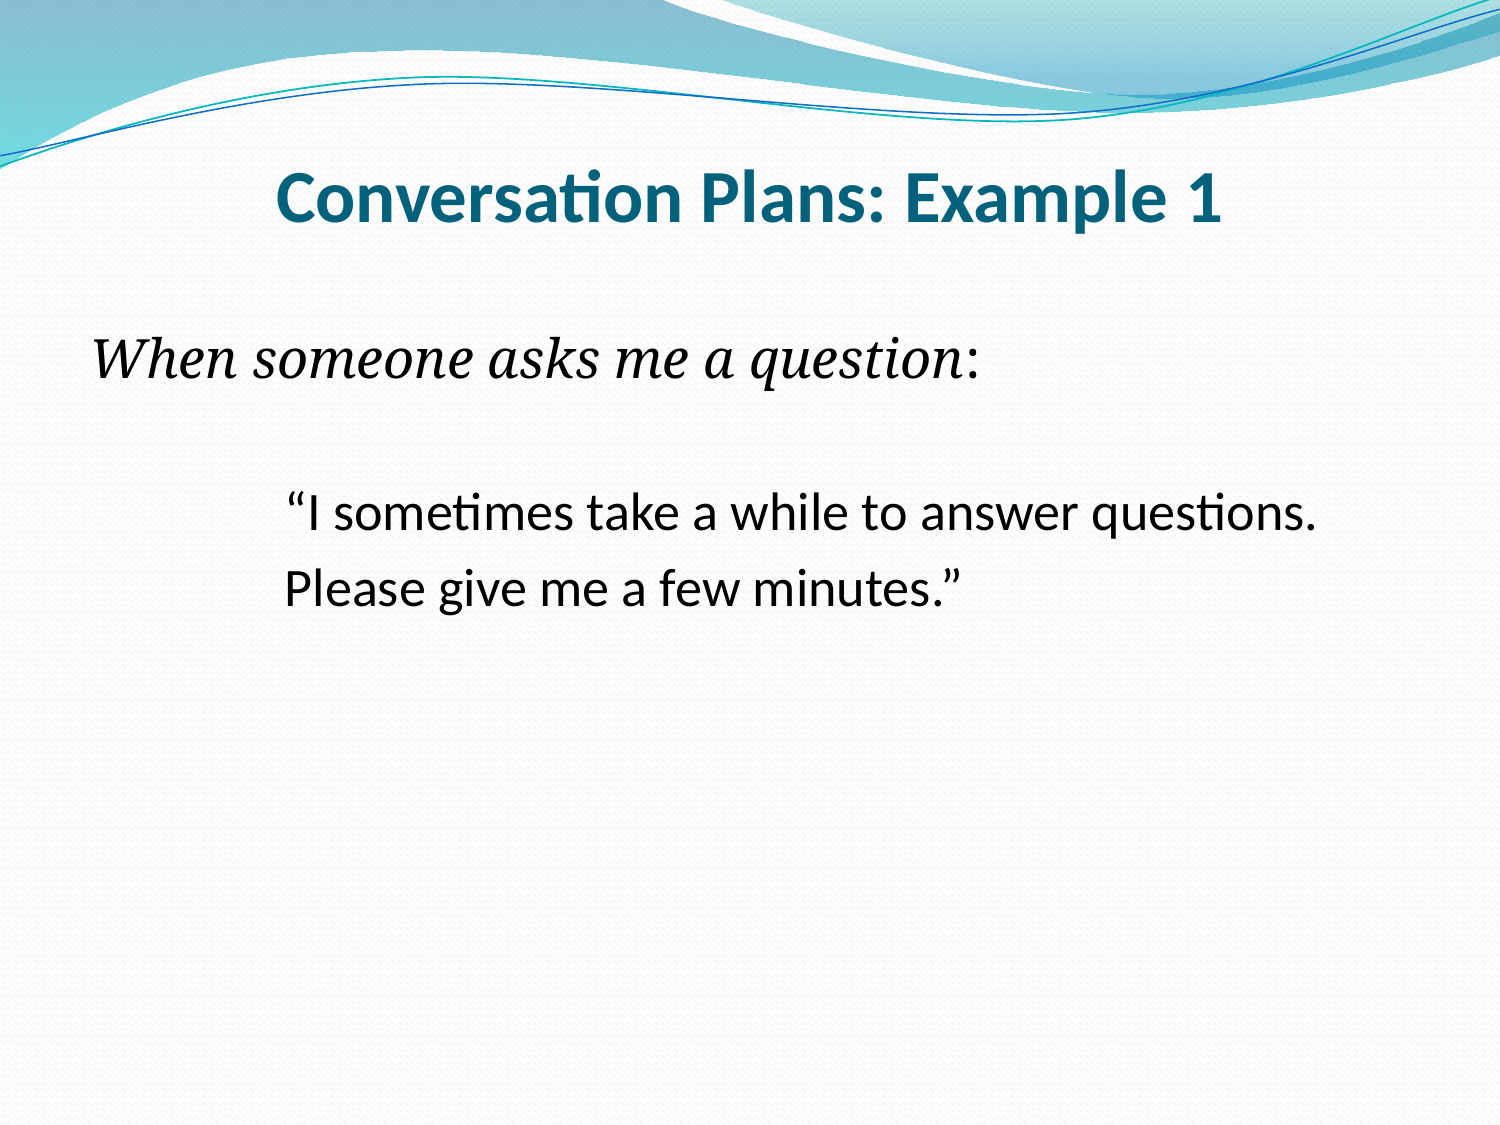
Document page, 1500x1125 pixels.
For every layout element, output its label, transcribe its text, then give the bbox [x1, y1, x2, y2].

title Conversation Plans: Example 1 [75, 115, 1425, 238]
list When someone asks me a question: “I sometimes take a while to answer questions. Please give me a few minutes.” [75, 317, 1425, 1038]
